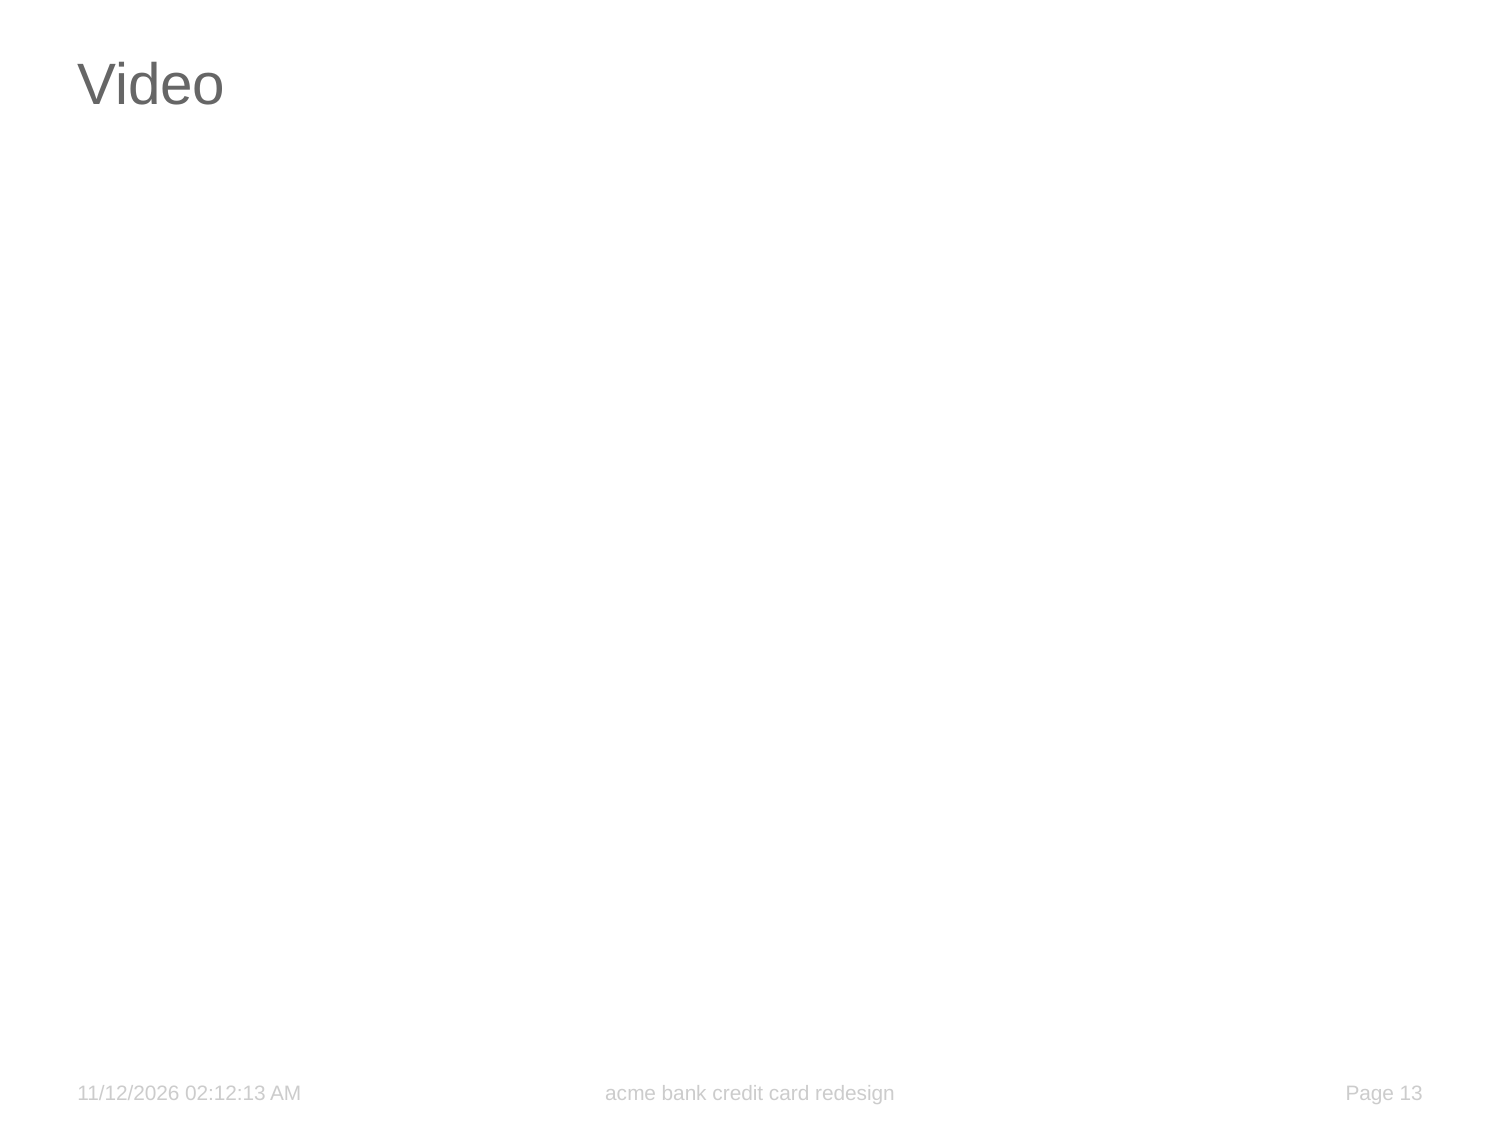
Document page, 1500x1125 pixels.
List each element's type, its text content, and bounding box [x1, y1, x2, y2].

footer acme bank credit card redesign [425, 1074, 1075, 1113]
slide_number Page 13 [1125, 1074, 1438, 1113]
title Video [62, 37, 1438, 125]
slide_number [62, 1074, 375, 1113]
